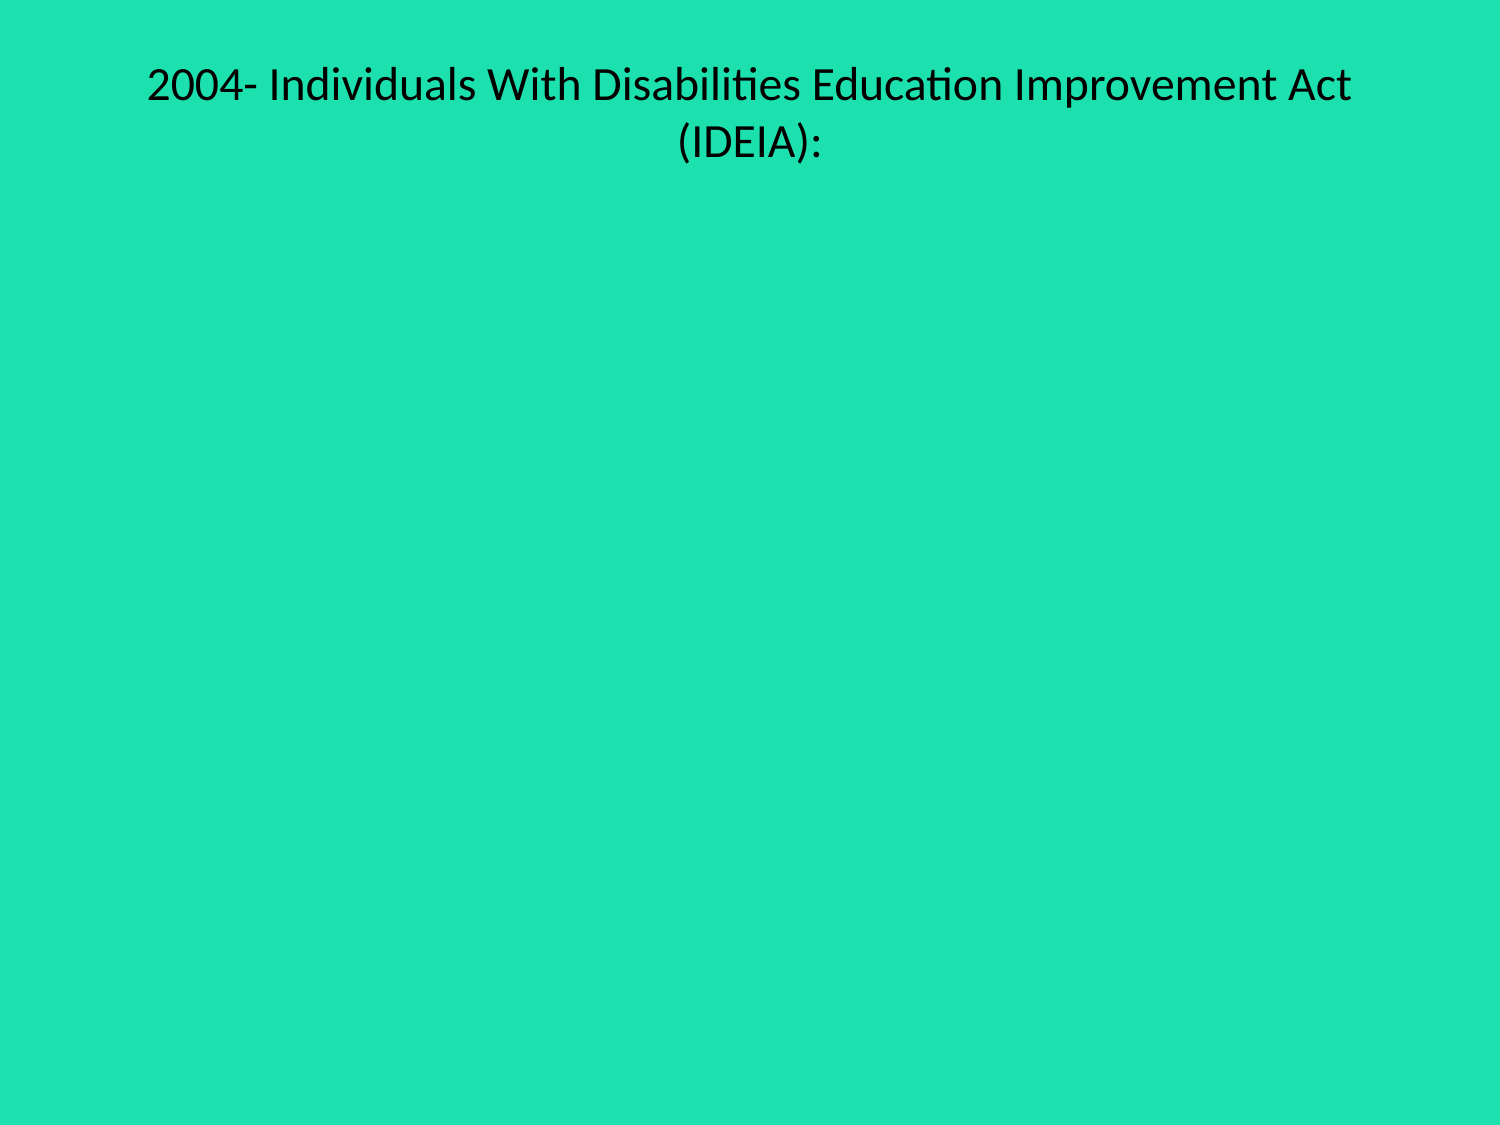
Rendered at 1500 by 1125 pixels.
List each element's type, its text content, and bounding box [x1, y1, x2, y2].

title 2004- Individuals With Disabilities Education Improvement Act (IDEIA): [75, 45, 1425, 233]
